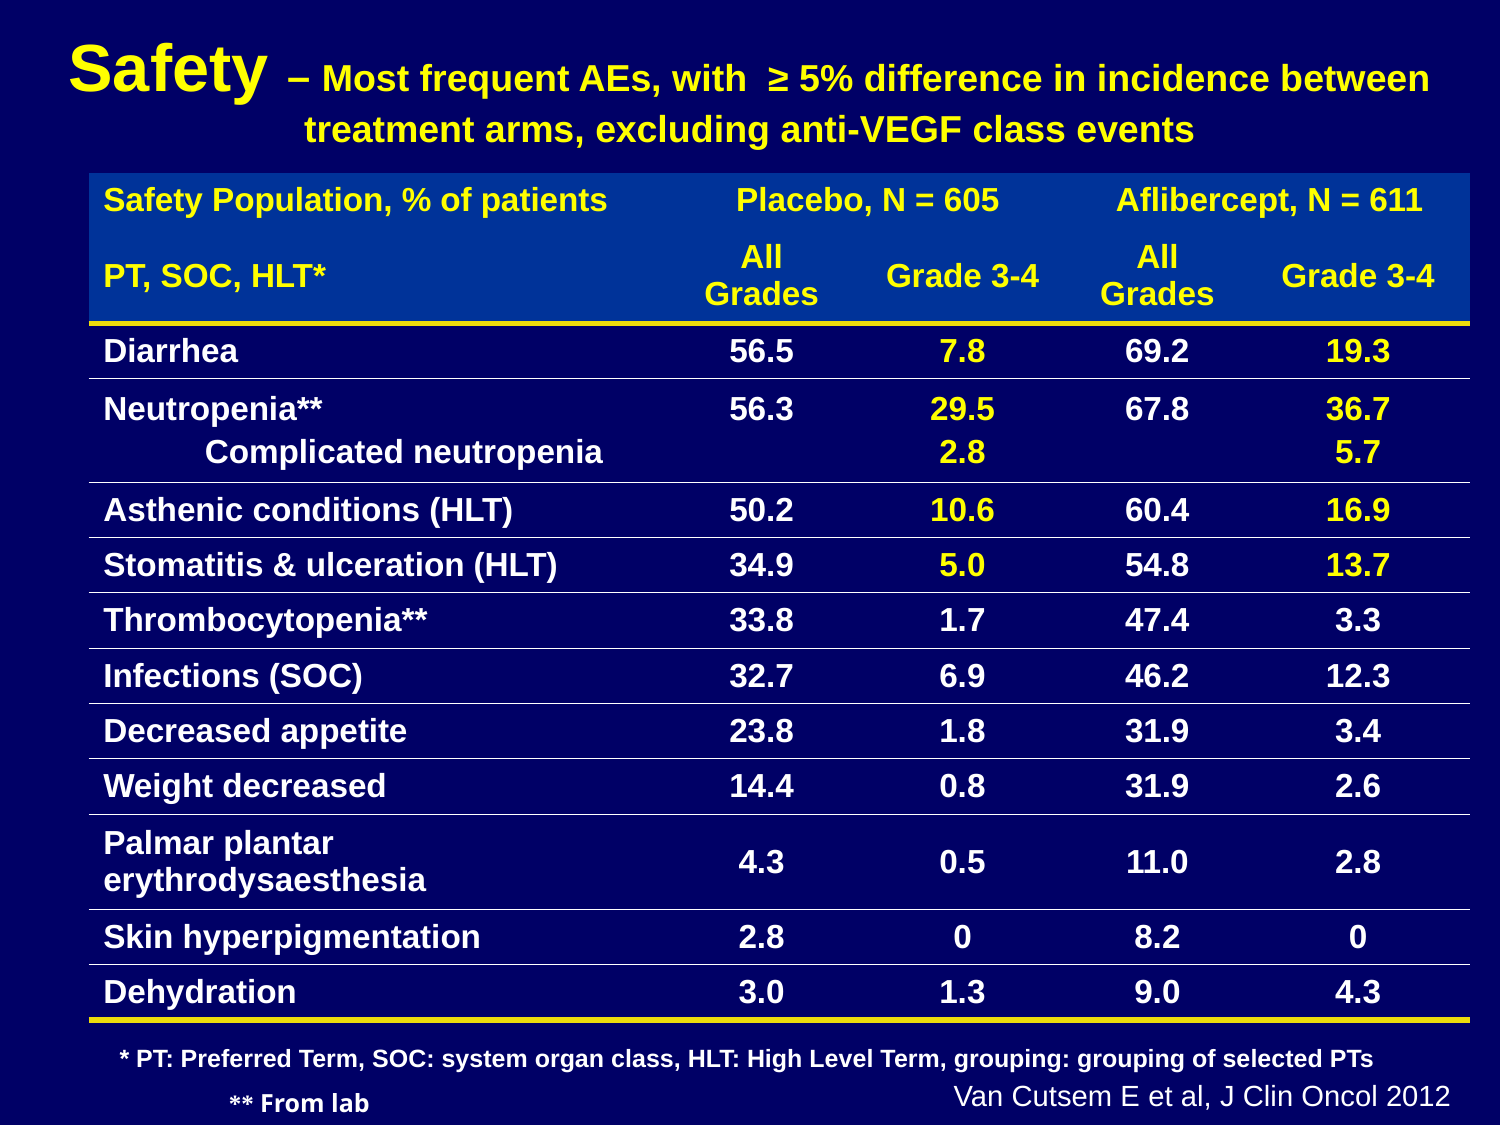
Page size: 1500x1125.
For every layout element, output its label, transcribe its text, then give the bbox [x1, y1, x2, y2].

table_cell Dehydration [89, 965, 667, 1017]
table_cell 10.6 [856, 483, 1069, 537]
table_cell 16.9 [1246, 483, 1470, 537]
table_header Placebo, N = 605 [667, 173, 1069, 228]
table_cell Infections (SOC) [89, 649, 667, 703]
table_cell Palmar plantar erythrodysaesthesia [89, 815, 667, 909]
table_cell 1.7 [856, 593, 1069, 648]
table_cell 3.4 [1246, 704, 1470, 758]
text_box ** From lab [214, 1079, 385, 1125]
table_cell 33.8 [667, 593, 856, 648]
table_cell Grade 3-4 [856, 228, 1069, 321]
table_cell Neutropenia** Complicated neutropenia [89, 379, 667, 482]
table_cell 9.0 [1069, 965, 1246, 1017]
table_cell Stomatitis & ulceration (HLT) [89, 538, 667, 592]
table_cell Weight decreased [89, 759, 667, 814]
table_cell 23.8 [667, 704, 856, 758]
table_cell 0 [1246, 910, 1470, 964]
table_cell 8.2 [1069, 910, 1246, 964]
table_cell 6.9 [856, 649, 1069, 703]
table_cell Diarrhea [89, 326, 667, 378]
table_cell Decreased appetite [89, 704, 667, 758]
table_cell 32.7 [667, 649, 856, 703]
table_cell 4.3 [667, 815, 856, 909]
table_cell 13.7 [1246, 538, 1470, 592]
table_cell 0 [856, 910, 1069, 964]
table_cell 31.9 [1069, 704, 1246, 758]
table_cell 67.8 [1069, 379, 1246, 482]
table_cell 56.5 [667, 326, 856, 378]
table_cell 69.2 [1069, 326, 1246, 378]
table_cell 14.4 [667, 759, 856, 814]
table_cell 2.8 [667, 910, 856, 964]
table_cell 5.0 [856, 538, 1069, 592]
table_cell 1.3 [856, 965, 1069, 1017]
table_cell 54.8 [1069, 538, 1246, 592]
table_header Safety Population, % of patients [89, 173, 667, 228]
table_cell 2.6 [1246, 759, 1470, 814]
table_cell 0.8 [856, 759, 1069, 814]
table_cell 19.3 [1246, 326, 1470, 378]
table_cell 2.8 [1246, 815, 1470, 909]
table_cell 12.3 [1246, 649, 1470, 703]
table_header Aflibercept, N = 611 [1069, 173, 1470, 228]
text_box Van Cutsem E et al, J Clin Oncol 2012 [938, 1070, 1480, 1120]
table_cell 29.5 2.8 [856, 379, 1069, 482]
table_cell Asthenic conditions (HLT) [89, 483, 667, 537]
table_cell Thrombocytopenia** [89, 593, 667, 648]
table_cell 47.4 [1069, 593, 1246, 648]
table_cell 11.0 [1069, 815, 1246, 909]
table_cell 4.3 [1246, 965, 1470, 1017]
table_cell All Grades [1069, 228, 1246, 321]
table_cell 56.3 [667, 379, 856, 482]
table_cell 3.0 [667, 965, 856, 1017]
table_cell 60.4 [1069, 483, 1246, 537]
table_cell PT, SOC, HLT* [89, 228, 667, 321]
table_cell 46.2 [1069, 649, 1246, 703]
table_cell 31.9 [1069, 759, 1246, 814]
table_cell Grade 3-4 [1246, 228, 1470, 321]
table_cell Skin hyperpigmentation [89, 910, 667, 964]
table_cell 3.3 [1246, 593, 1470, 648]
table_cell 34.9 [667, 538, 856, 592]
table_cell 0.5 [856, 815, 1069, 909]
table_cell 7.8 [856, 326, 1069, 378]
table_cell 36.7 5.7 [1246, 379, 1470, 482]
table_cell 50.2 [667, 483, 856, 537]
title Safety – Most frequent AEs, with ≥ 5% difference in incidence between treatment arms, excluding anti-VEGF class events [0, 31, 1500, 144]
table_cell All Grades [667, 228, 856, 321]
table_cell 1.8 [856, 704, 1069, 758]
text_box * PT: Preferred Term, SOC: system organ class, HLT: High Level Term, grouping: grouping of selected PTs [104, 1034, 1392, 1123]
